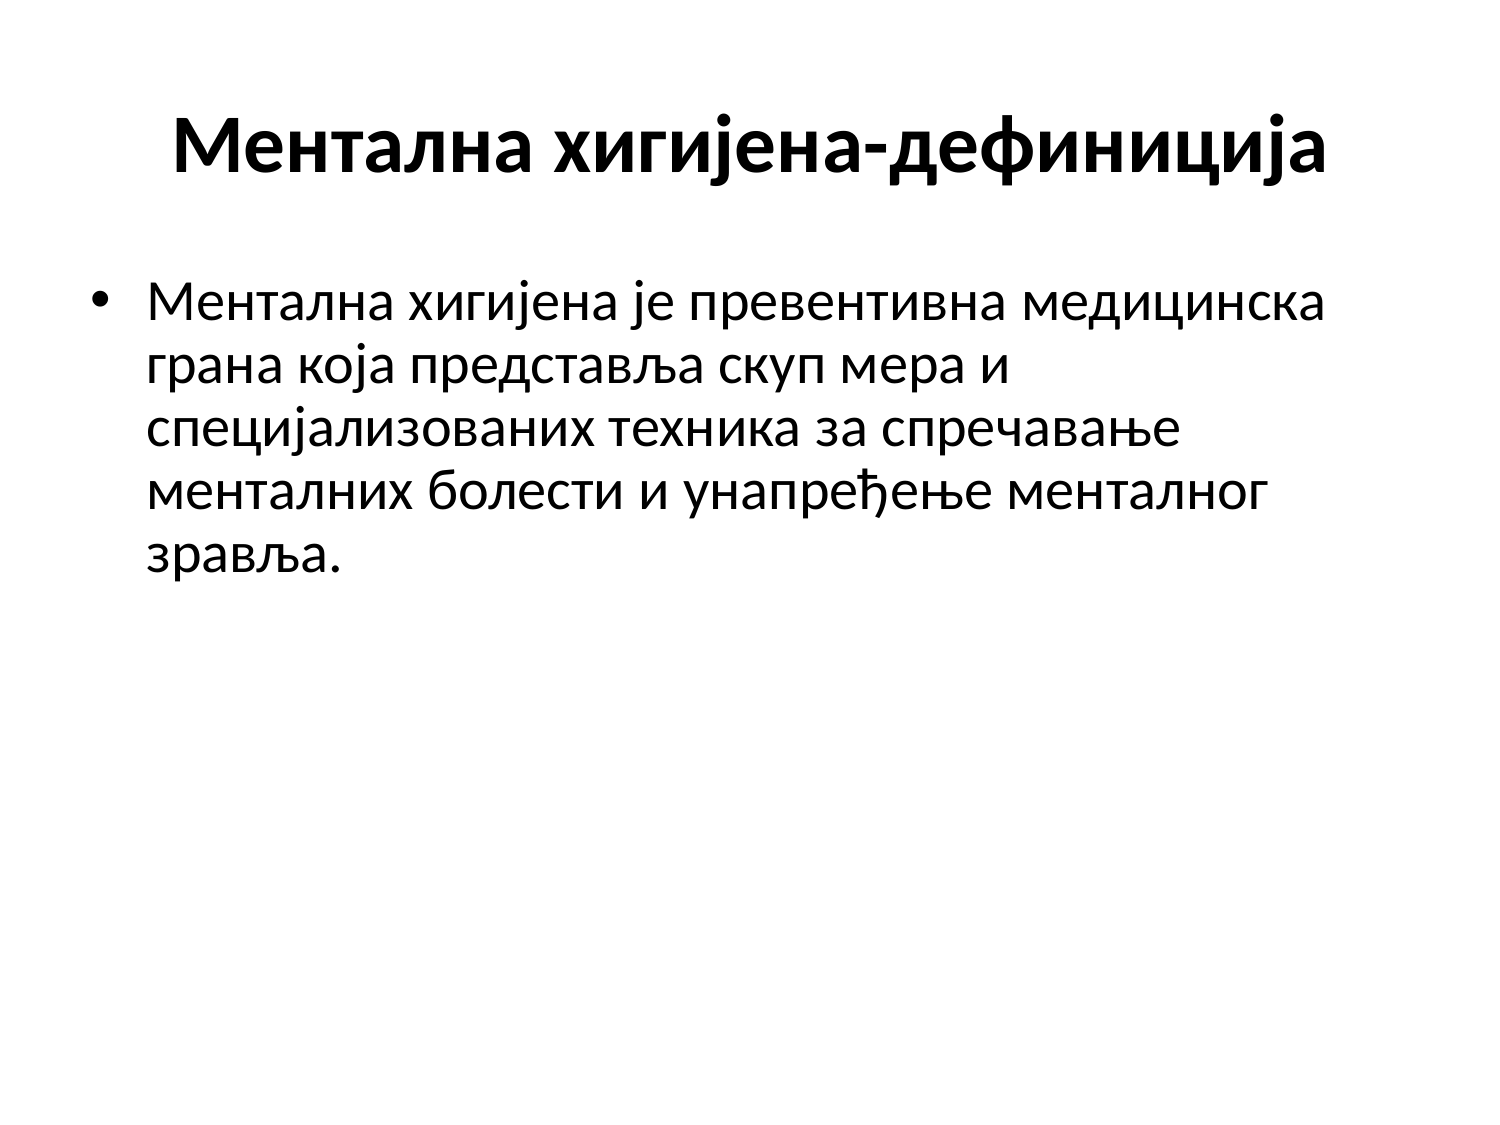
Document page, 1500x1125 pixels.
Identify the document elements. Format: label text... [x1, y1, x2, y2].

list Ментална хигијена је превентивна медицинска грана која представља скуп мера и специјализованих техника за спречавање менталних болести и унапређење менталног зравља. [74, 262, 1426, 1006]
title Ментална хигијена-дефиниција [74, 44, 1426, 233]
